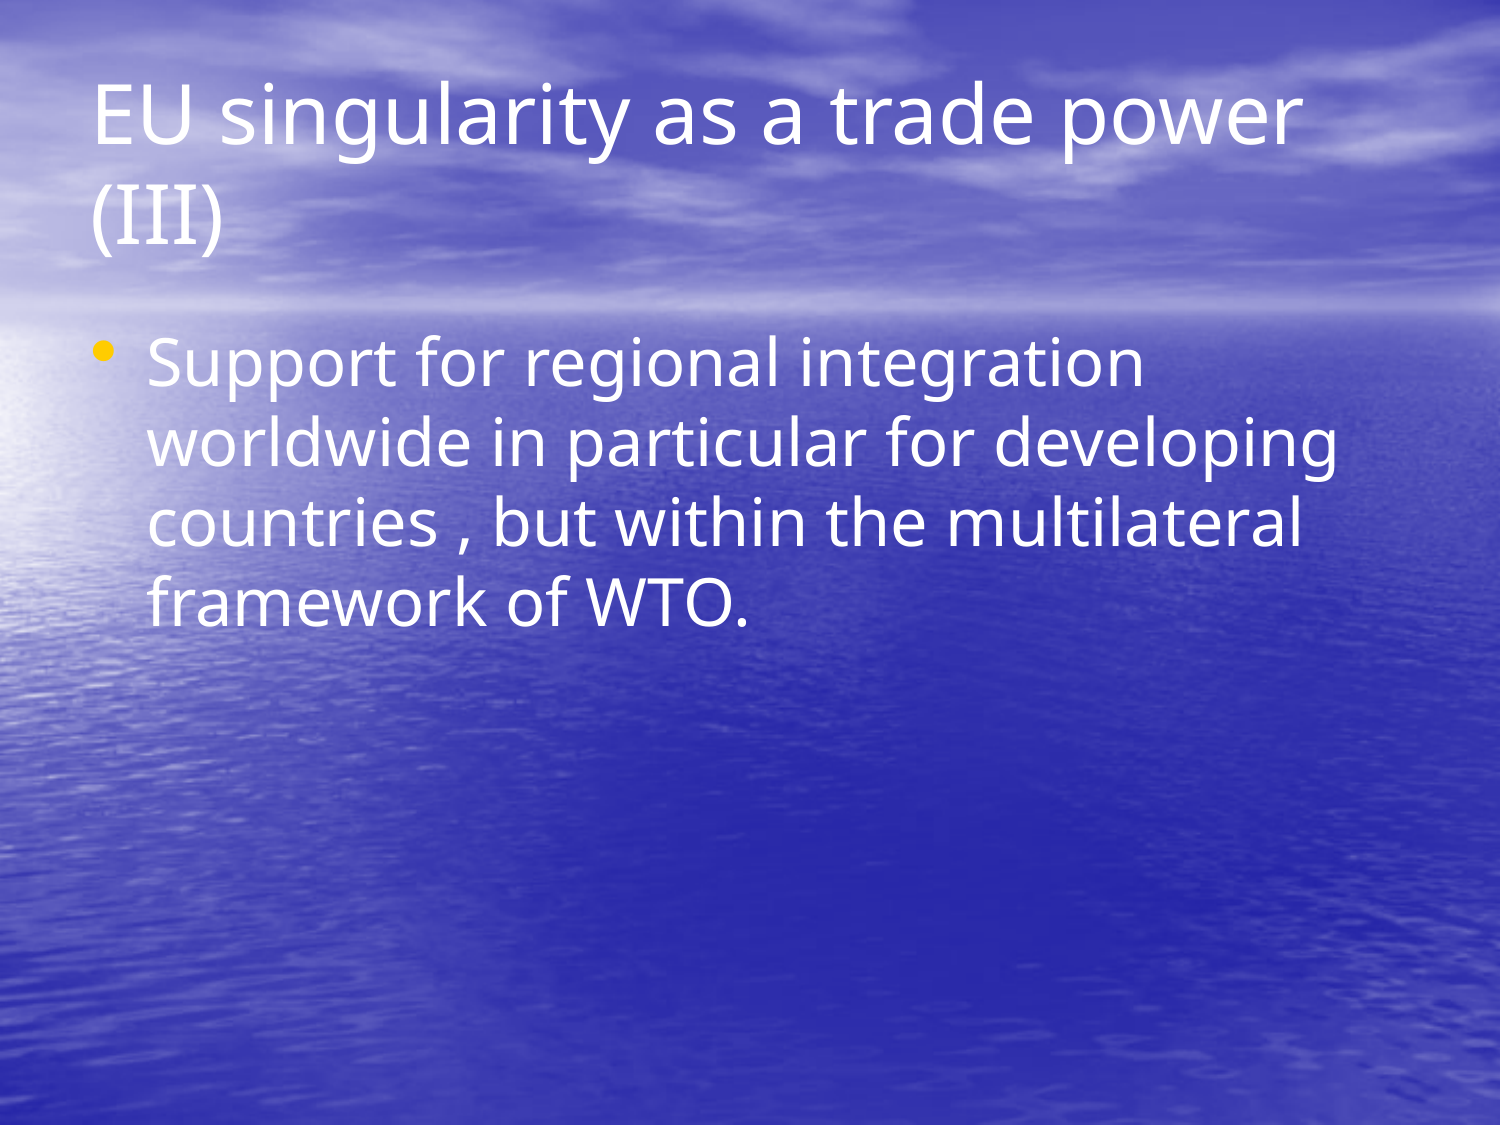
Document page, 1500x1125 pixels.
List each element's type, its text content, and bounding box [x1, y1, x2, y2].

list Support for regional integration worldwide in particular for developing countries , but within the multilateral framework of WTO. [74, 312, 1426, 988]
title EU singularity as a trade power (III) [74, 47, 1426, 276]
